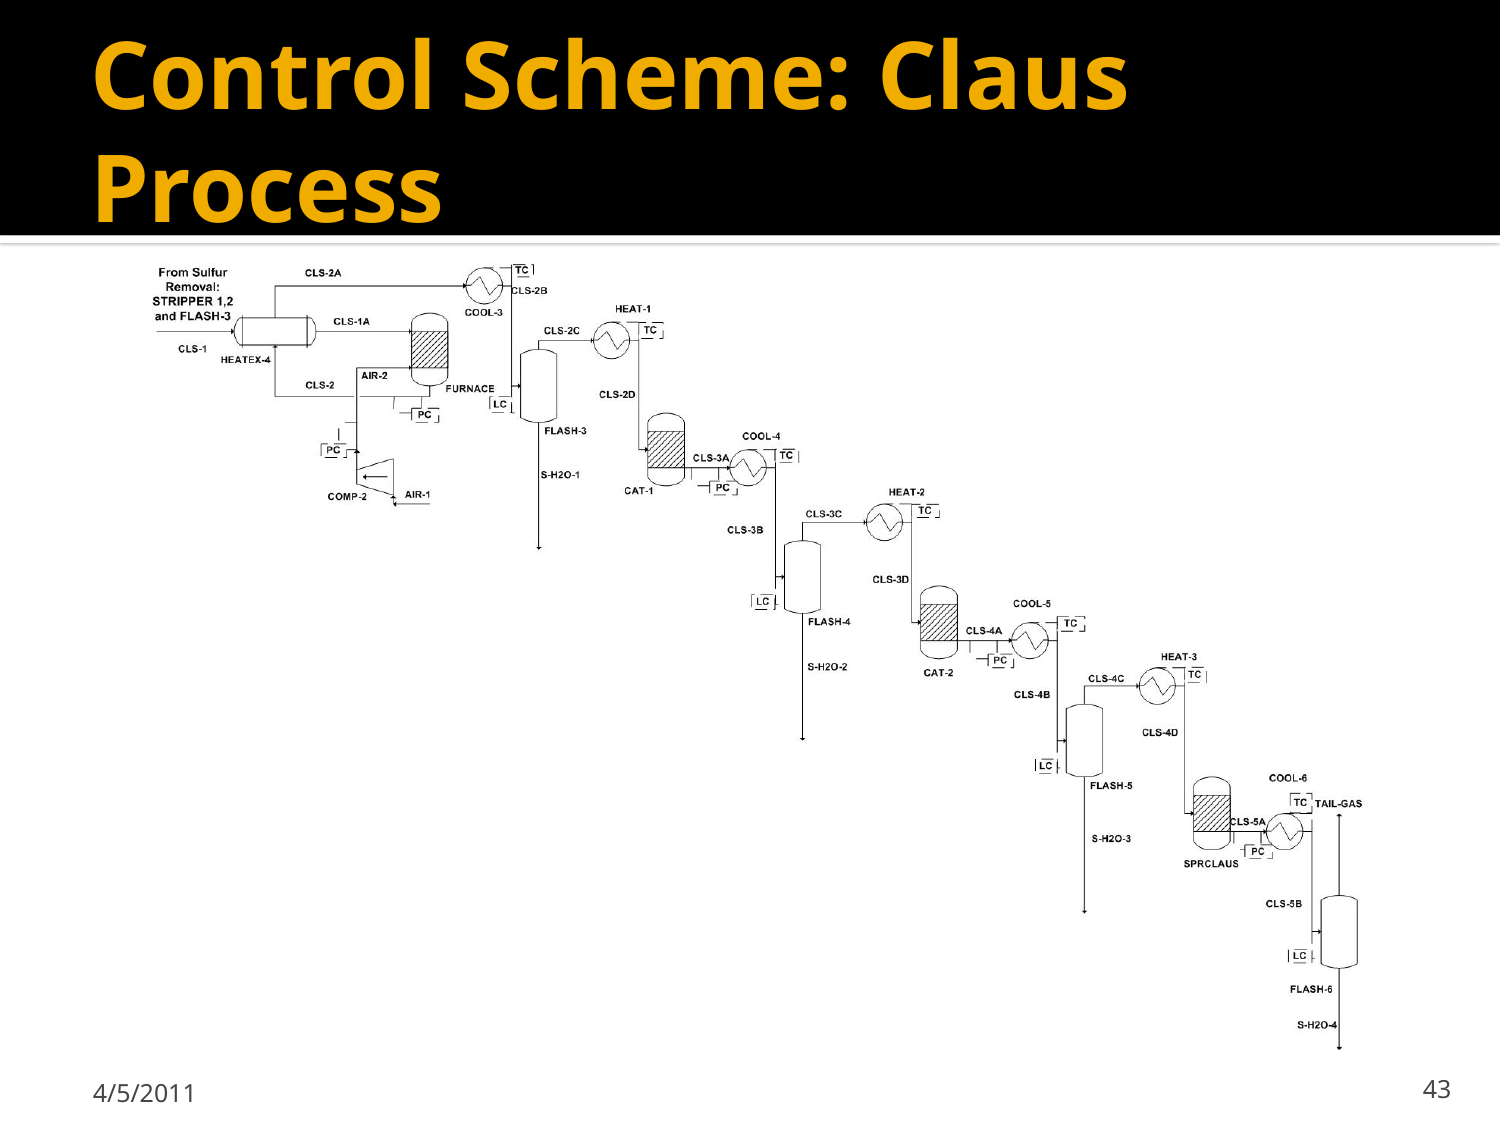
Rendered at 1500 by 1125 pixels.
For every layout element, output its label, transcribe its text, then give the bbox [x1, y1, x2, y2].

slide_number 43 [1345, 1062, 1467, 1108]
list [152, 262, 1363, 1050]
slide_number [75, 1062, 425, 1108]
title Control Scheme: Claus Process [75, 25, 1425, 231]
